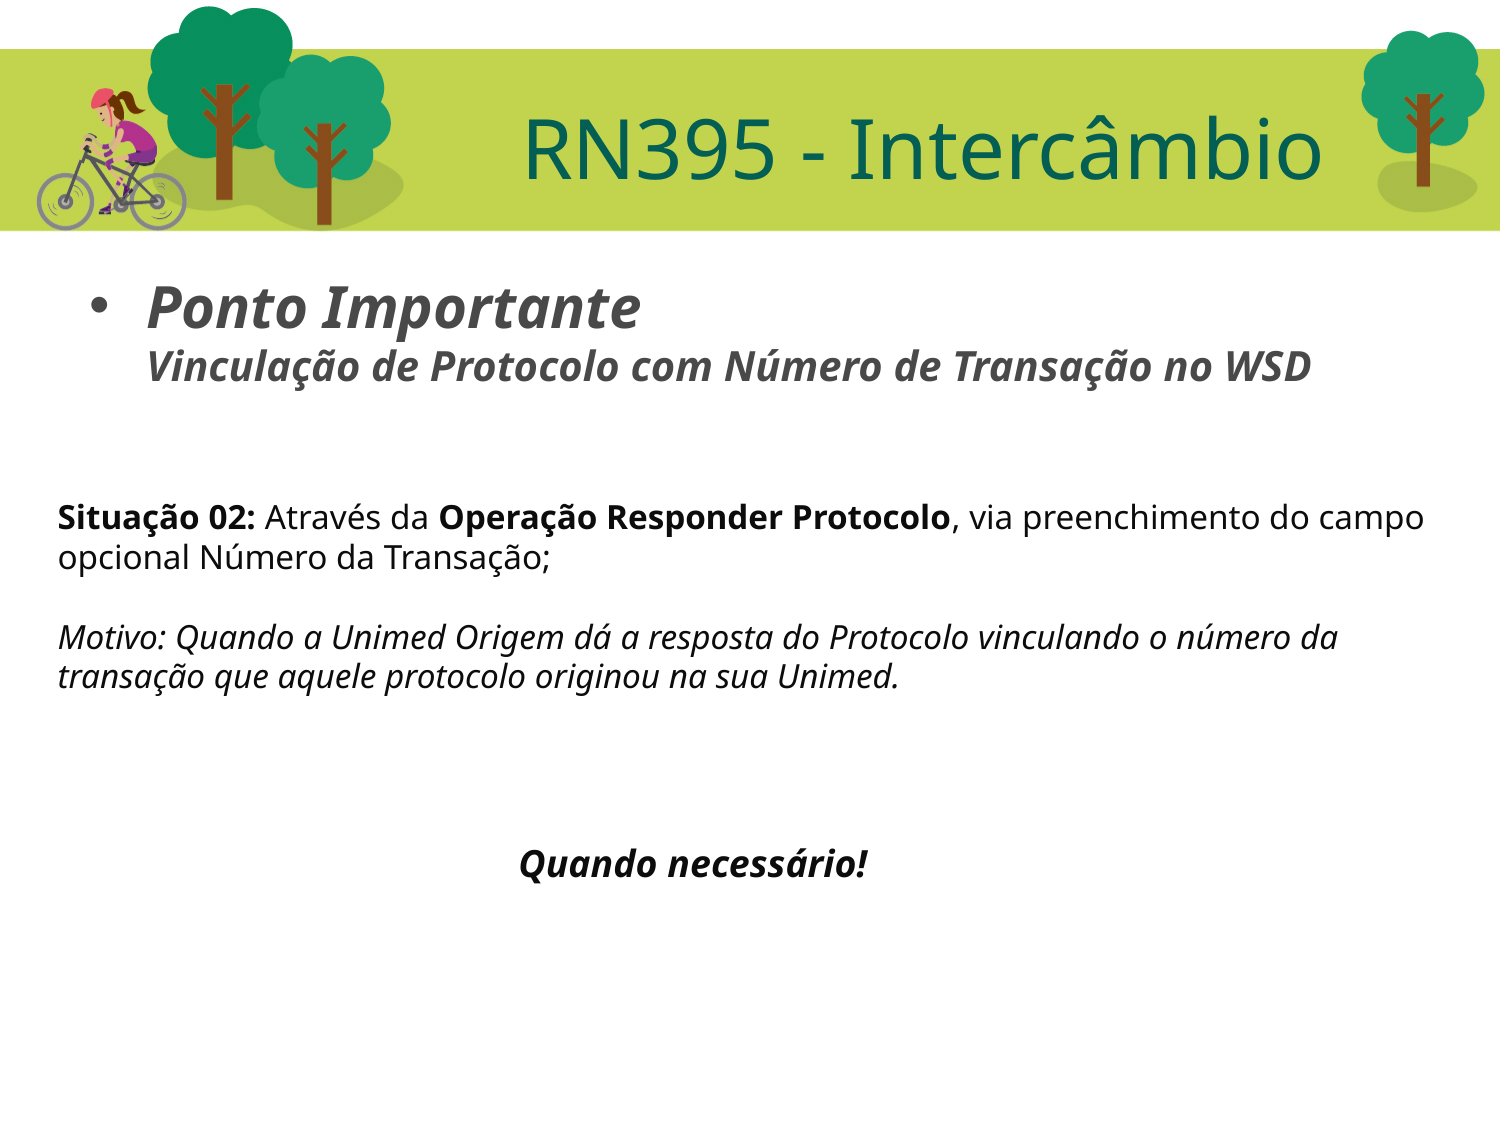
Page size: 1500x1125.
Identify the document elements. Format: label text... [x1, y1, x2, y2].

list Ponto Importante Vinculação de Protocolo com Número de Transação no WSD [75, 262, 1425, 488]
text_box Quando necessário! [503, 832, 883, 893]
text_box Situação 02: Através da Operação Responder Protocolo, via preenchimento do campo opcional Número da Transação; Motivo: Quando a Unimed Origem dá a resposta do Protocolo vinculando o número da transação que aquele protocolo originou na sua Unimed. [42, 488, 1461, 703]
picture [0, 0, 1500, 1125]
title RN395 - Intercâmbio [395, 89, 1341, 232]
list Ponto Importante Vinculação de Protocolo com Número de Transação no WSD [75, 703, 1425, 1005]
